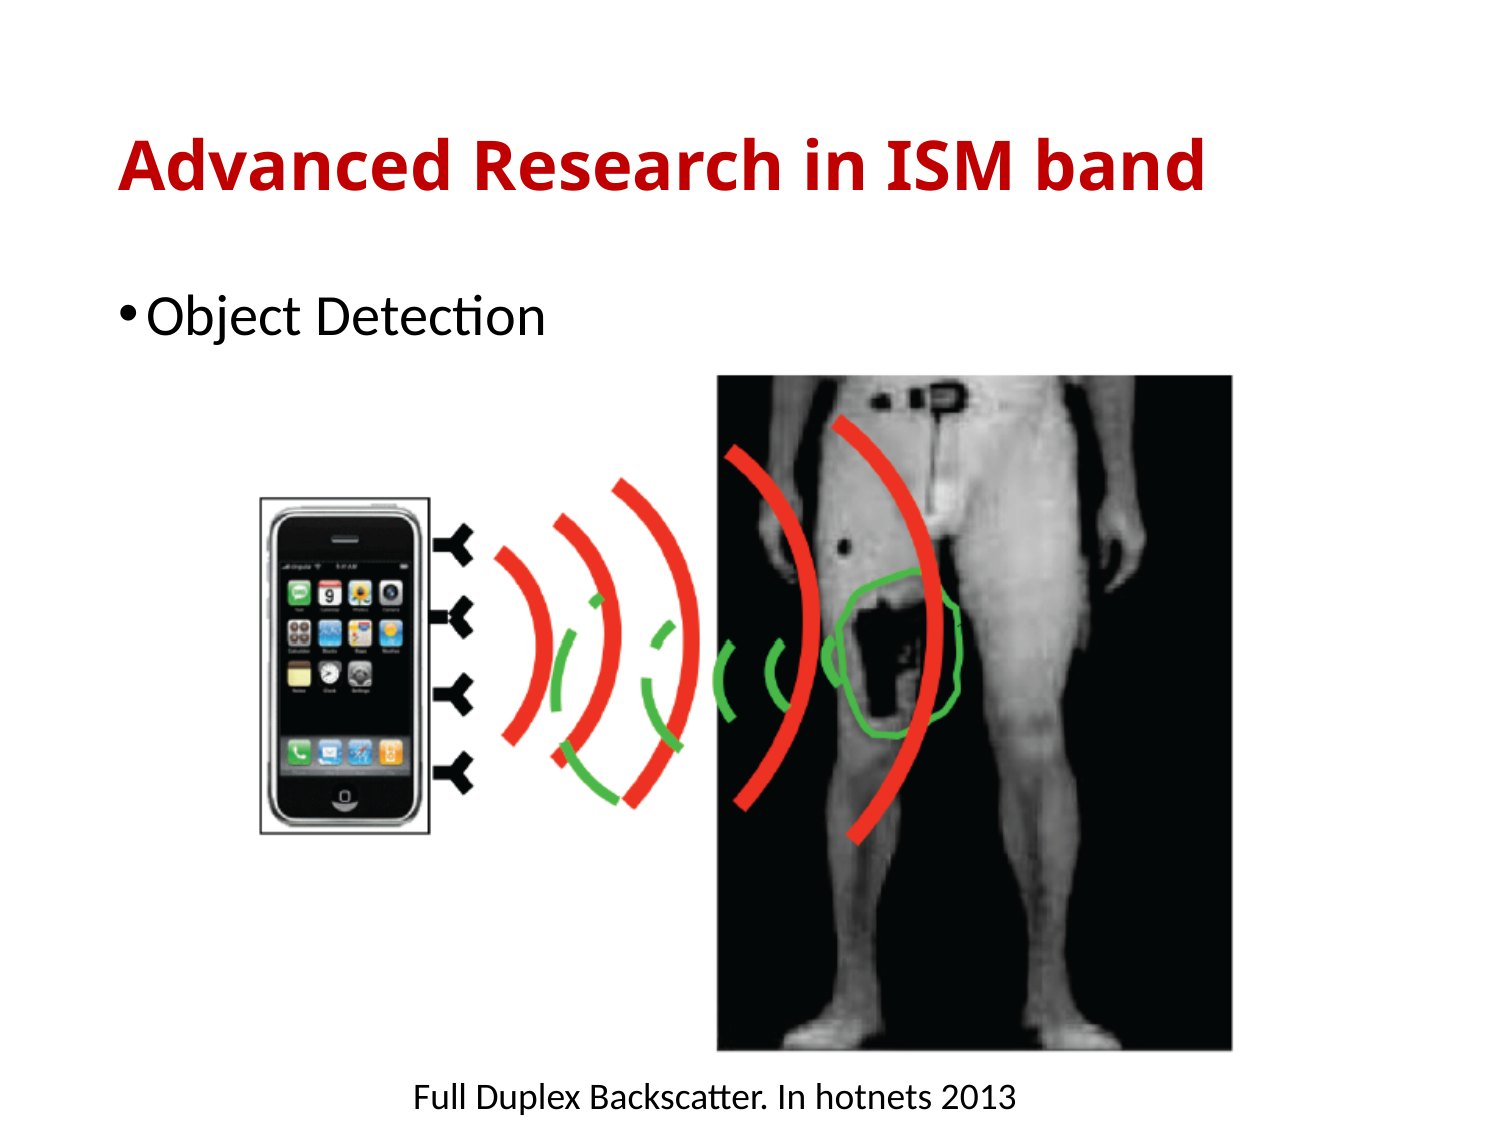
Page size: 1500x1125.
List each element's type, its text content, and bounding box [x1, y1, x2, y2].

title Advanced Research in ISM band [103, 59, 1397, 277]
list Object Detection [103, 277, 1397, 992]
picture [259, 363, 1241, 1062]
text_box Full Duplex Backscatter. In hotnets 2013 [331, 1064, 1100, 1125]
